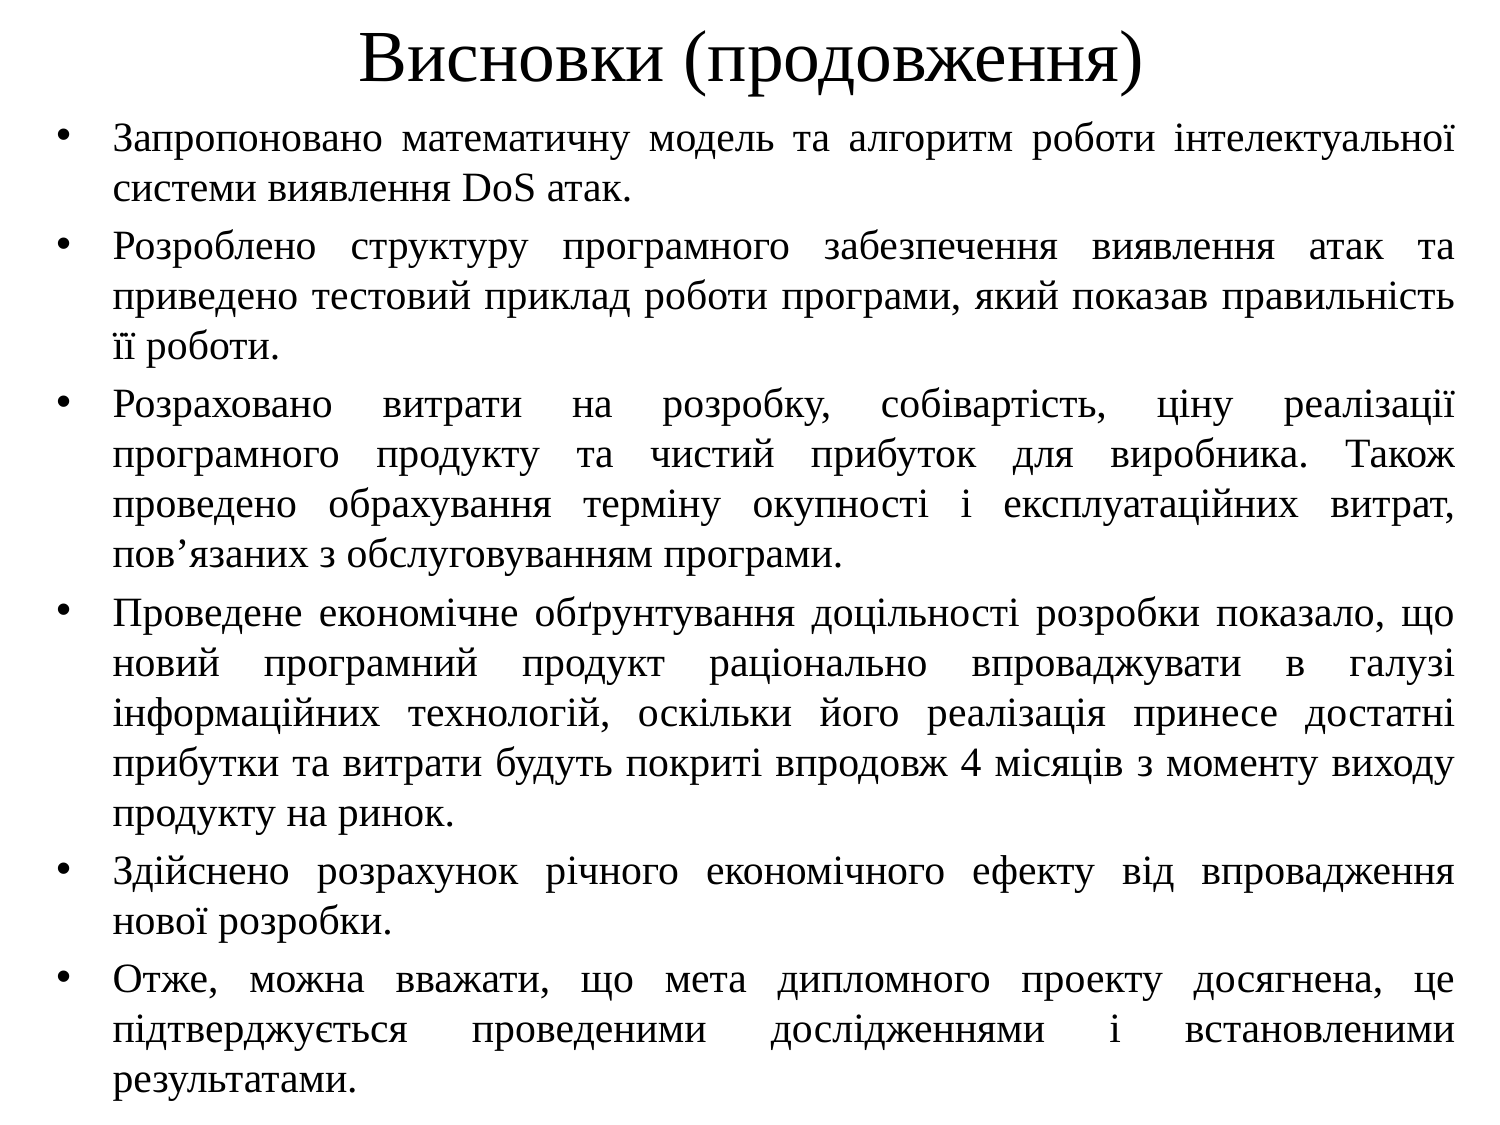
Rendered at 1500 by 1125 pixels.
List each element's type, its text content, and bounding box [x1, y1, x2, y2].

list Запропоновано математичну модель та алгоритм роботи інтелектуальної системи виявлення DoS атак. Розроблено структуру програмного забезпечення виявлення атак та приведено тестовий приклад роботи програми, який показав правильність її роботи. Розраховано витрати на розробку, собівартість, ціну реалізації програмного продукту та чистий прибуток для виробника. Також проведено обрахування терміну окупності і експлуатаційних витрат, пов’язаних з обслуговуванням програми. Проведене економічне обґрунтування доцільності розробки показало, що новий програмний продукт раціонально впроваджувати в галузі інформаційних технологій, оскільки його реалізація принесе достатні прибутки та витрати будуть покриті впродовж 4 місяців з моменту виходу продукту на ринок. Здійснено розрахунок річного економічного ефекту від впровадження нової розробки. Отже, можна вважати, що мета дипломного проекту досягнена, це підтверджується проведеними дослідженнями і встановленими результатами. [41, 101, 1471, 1125]
title Висновки (продовження) [76, 0, 1427, 101]
